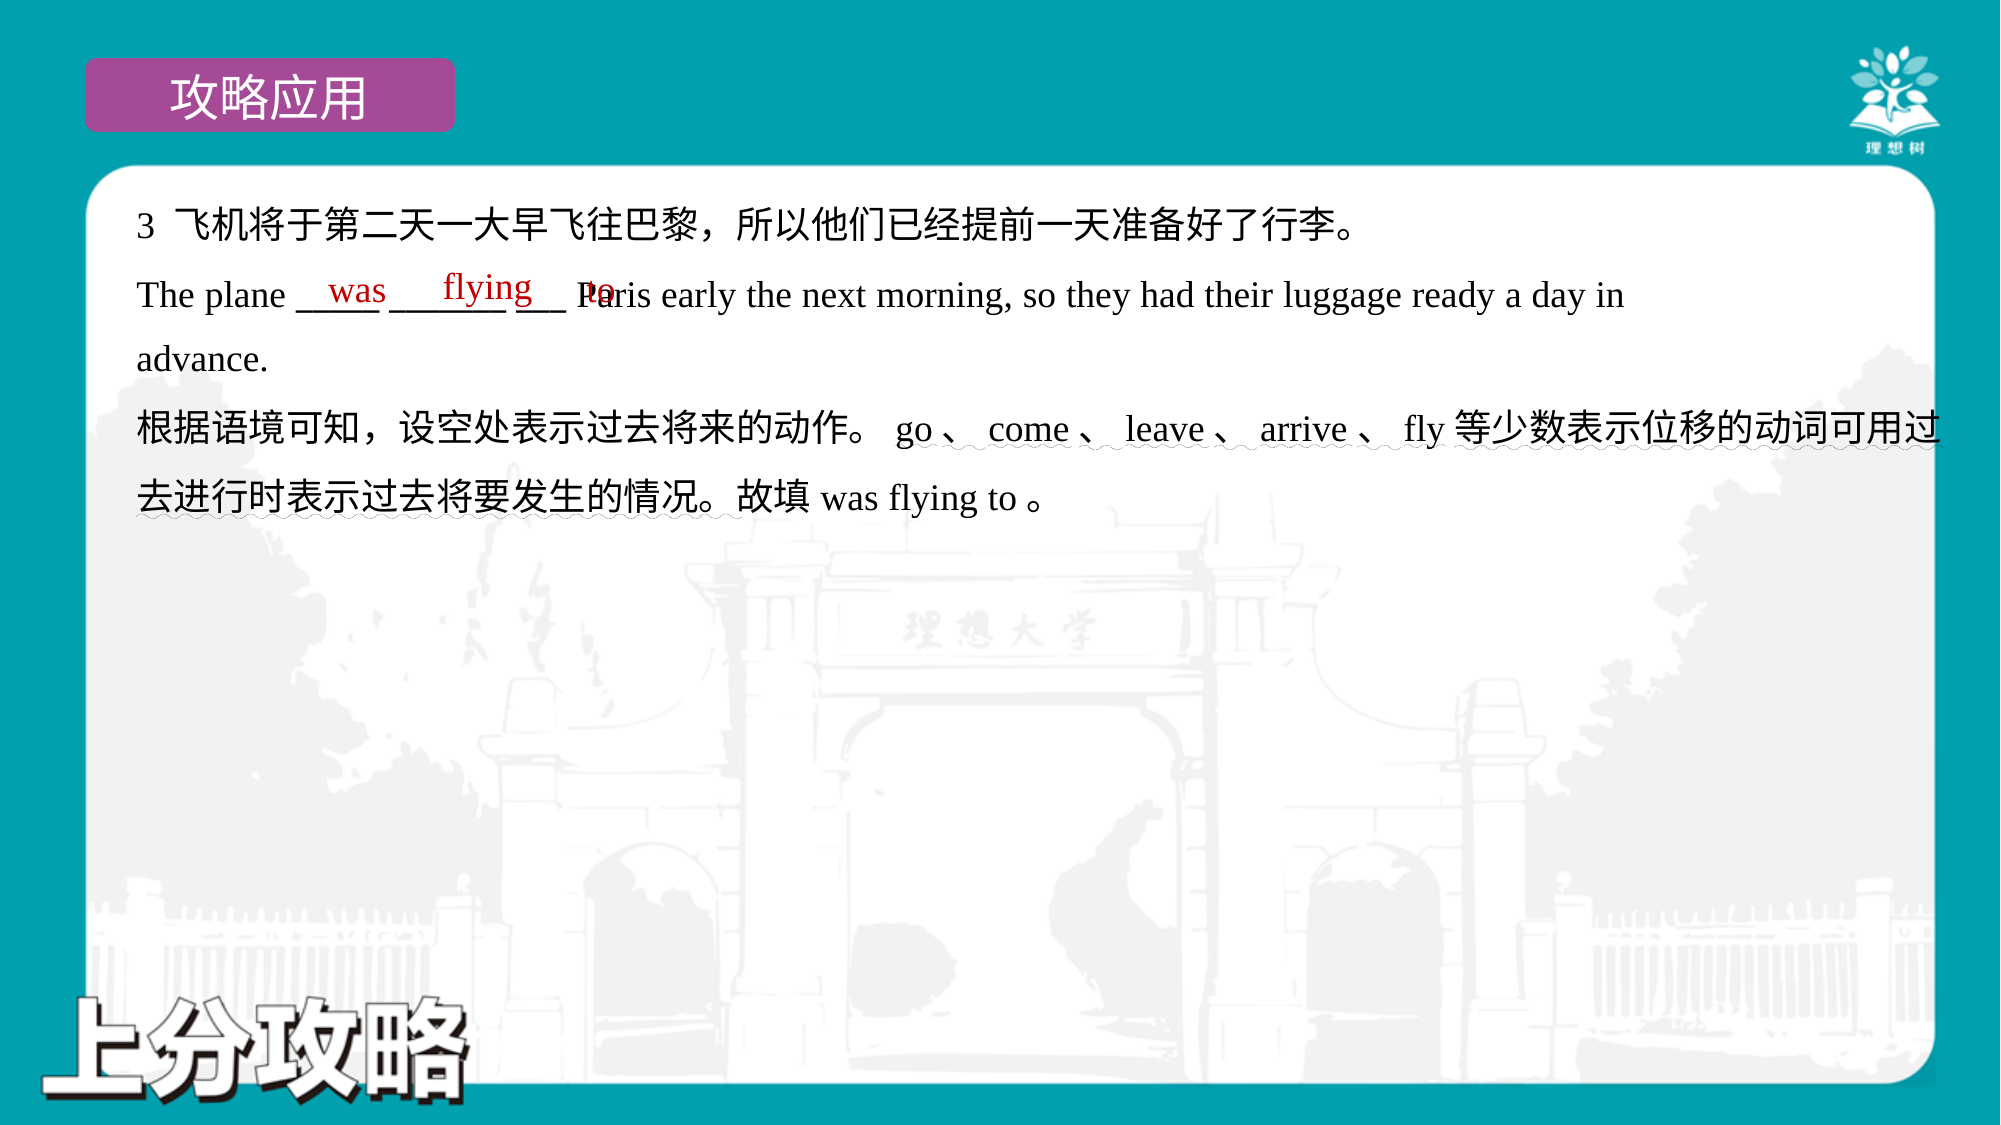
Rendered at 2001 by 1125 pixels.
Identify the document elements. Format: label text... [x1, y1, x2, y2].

text_box to [572, 240, 630, 303]
picture [0, 0, 2000, 1125]
text_box was [314, 240, 401, 303]
text_box 根据语境可知，设空处表示过去将来的动作。go、come、leave、arrive、fly等少数表示位移的动词可用过 去进行时表示过去将要发生的情况。故填was flying to。 [136, 380, 1865, 508]
text_box 3 飞机将于第二天一大早飞往巴黎，所以他们已经提前一天准备好了行李。 The plane _____ _______ ___ Paris early the next morning, so they had their luggage ready a day in advance. [136, 177, 1865, 373]
text_box flying [429, 238, 546, 300]
